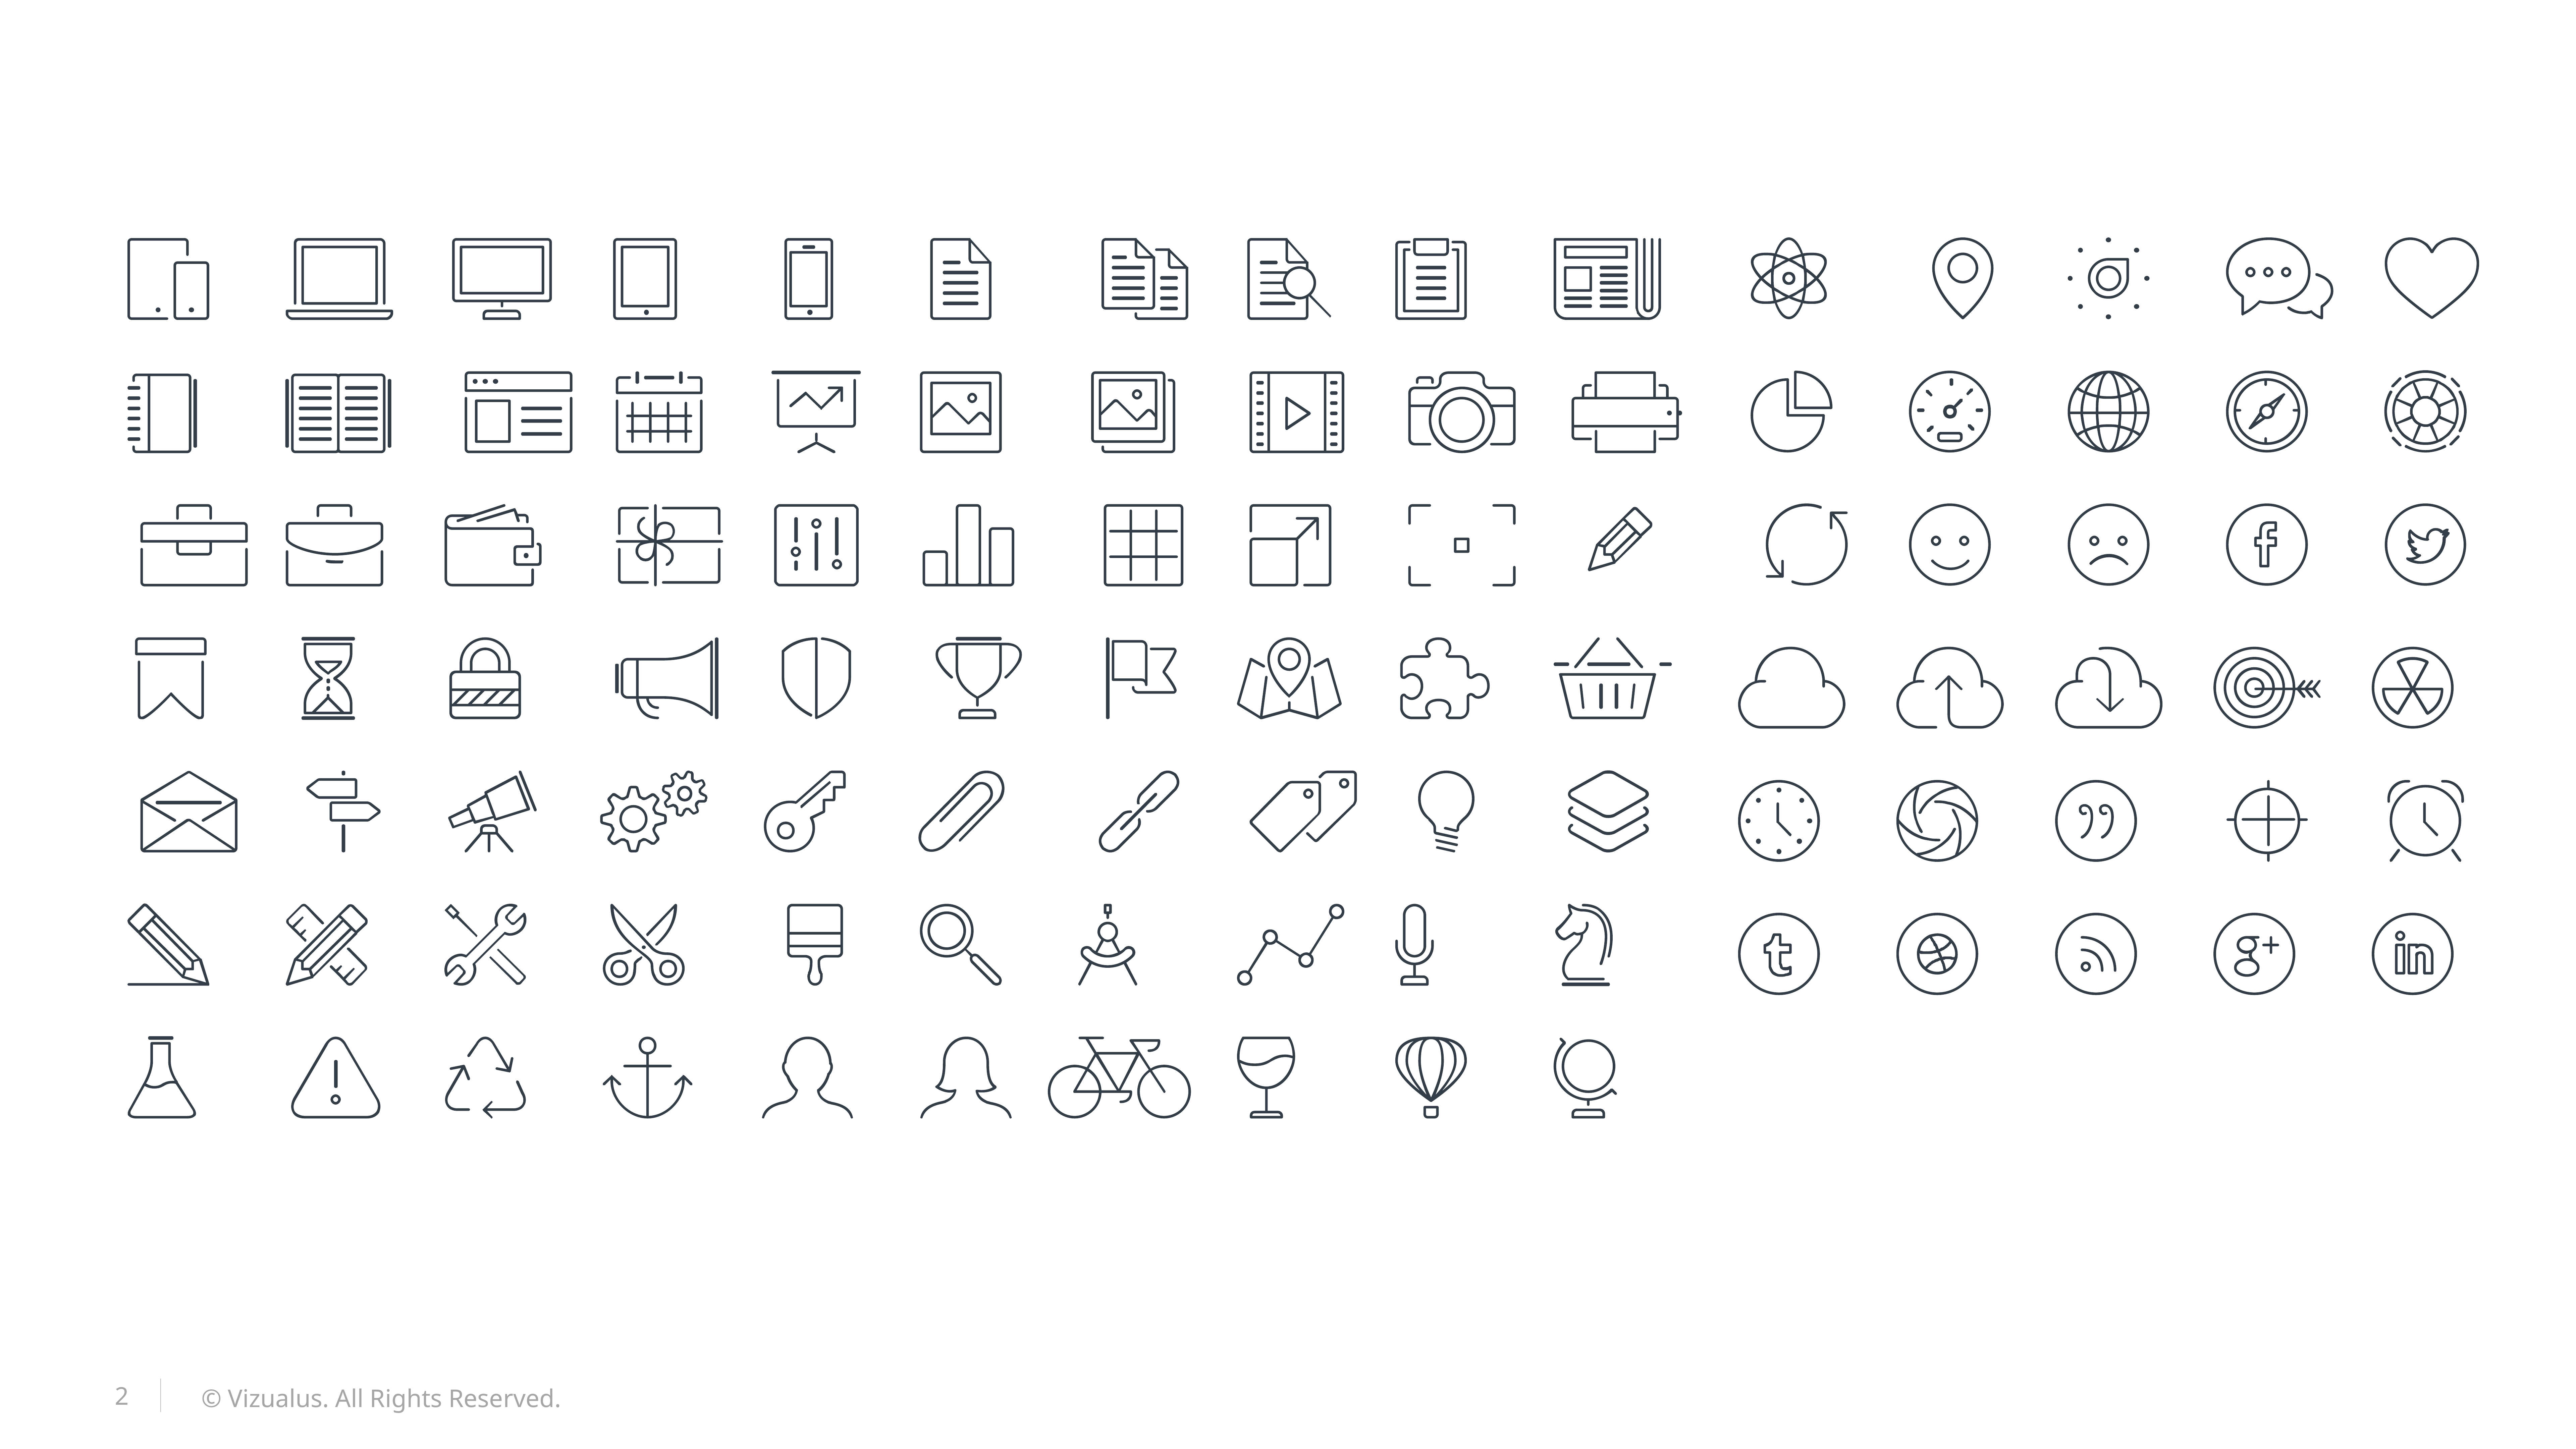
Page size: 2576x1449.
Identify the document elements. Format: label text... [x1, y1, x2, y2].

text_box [444, 904, 527, 986]
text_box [301, 637, 355, 720]
text_box [2384, 503, 2466, 586]
text_box [2281, 267, 2292, 277]
text_box [662, 507, 720, 535]
text_box [2078, 304, 2083, 309]
text_box [299, 396, 332, 400]
text_box [1587, 662, 1631, 666]
text_box [299, 386, 332, 390]
text_box [334, 1060, 338, 1088]
text_box [2384, 237, 2479, 319]
text_box [1112, 266, 1145, 270]
text_box [1256, 381, 1264, 385]
text_box [1112, 256, 1127, 259]
text_box [2081, 948, 2104, 972]
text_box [140, 771, 237, 852]
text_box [1932, 237, 1994, 319]
text_box [659, 959, 677, 978]
text_box [2234, 936, 2260, 977]
text_box [2081, 936, 2116, 972]
text_box [2068, 276, 2073, 281]
text_box [1112, 276, 1145, 280]
text_box [482, 379, 488, 384]
text_box [943, 291, 979, 295]
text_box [1395, 238, 1467, 320]
text_box [127, 386, 141, 390]
text_box [610, 959, 629, 978]
text_box [449, 637, 521, 719]
text_box [1330, 432, 1338, 436]
text_box [2117, 536, 2128, 546]
text_box [193, 379, 197, 448]
text_box [943, 271, 979, 275]
text_box [2089, 554, 2129, 565]
text_box [618, 548, 649, 584]
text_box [1555, 904, 1613, 986]
text_box [2081, 961, 2091, 972]
text_box [1104, 504, 1184, 587]
text_box [2226, 237, 2311, 316]
text_box [127, 406, 141, 410]
text_box [603, 949, 643, 986]
text_box [1553, 238, 1661, 320]
text_box [1256, 432, 1264, 436]
text_box [135, 637, 207, 656]
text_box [1098, 770, 1179, 852]
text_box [1249, 770, 1357, 852]
text_box [189, 307, 194, 313]
text_box [1256, 391, 1264, 395]
text_box [465, 371, 573, 392]
text_box [1492, 566, 1516, 587]
text_box [2242, 795, 2296, 846]
text_box [140, 548, 248, 587]
text_box [344, 386, 378, 390]
text_box [1237, 658, 1342, 719]
text_box [2078, 247, 2083, 253]
text_box [715, 637, 718, 719]
text_box [1588, 507, 1653, 571]
text_box [1330, 391, 1338, 395]
text_box [1600, 266, 1628, 270]
text_box [132, 374, 192, 453]
text_box [646, 904, 677, 946]
text_box [2099, 804, 2114, 839]
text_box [1418, 770, 1474, 852]
text_box [2213, 912, 2296, 995]
text_box [2068, 503, 2150, 586]
text_box [2372, 647, 2454, 729]
text_box [2096, 266, 2122, 291]
text_box [1667, 410, 1672, 415]
text_box [1330, 411, 1338, 415]
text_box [127, 1036, 196, 1119]
text_box [476, 508, 529, 523]
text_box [2384, 370, 2467, 453]
text_box [610, 904, 685, 986]
text_box [1564, 245, 1628, 259]
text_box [613, 238, 677, 320]
text_box [521, 406, 562, 410]
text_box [1751, 371, 1833, 453]
text_box [1267, 637, 1311, 698]
text_box [465, 397, 573, 453]
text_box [2387, 780, 2464, 862]
text_box [1564, 304, 1592, 308]
text_box [2105, 314, 2111, 319]
text_box [1738, 647, 1845, 729]
text_box [2254, 521, 2277, 567]
text_box [1330, 381, 1338, 385]
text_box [452, 238, 552, 320]
text_box [1160, 276, 1178, 280]
text_box [791, 547, 801, 557]
text_box [285, 379, 289, 448]
text_box [493, 379, 498, 384]
text_box [2407, 943, 2434, 974]
text_box [299, 406, 332, 410]
text_box [1134, 248, 1188, 320]
text_box [1101, 238, 1155, 310]
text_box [1106, 637, 1177, 719]
text_box [127, 416, 141, 421]
text_box [1492, 504, 1516, 525]
text_box [140, 522, 248, 556]
text_box [2395, 943, 2406, 974]
text_box [1564, 266, 1592, 292]
text_box [1285, 397, 1311, 430]
text_box [1132, 389, 1142, 400]
text_box [762, 1037, 853, 1119]
text_box [1909, 503, 1991, 586]
text_box [344, 396, 378, 400]
text_box [1256, 411, 1264, 415]
text_box [2055, 647, 2163, 729]
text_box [1247, 238, 1331, 320]
text_box [787, 904, 843, 986]
text_box [299, 437, 332, 441]
text_box [1677, 410, 1682, 415]
text_box [173, 261, 209, 320]
text_box [2287, 273, 2333, 320]
text_box [2088, 258, 2129, 299]
text_box [1249, 517, 1319, 587]
text_box [329, 801, 381, 822]
text_box [1571, 371, 1679, 440]
text_box [1600, 304, 1628, 308]
text_box [1931, 559, 1970, 570]
text_box [1931, 536, 1941, 546]
text_box [521, 432, 562, 436]
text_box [771, 371, 861, 453]
text_box [1917, 933, 1958, 975]
text_box [835, 517, 839, 556]
text_box [662, 548, 720, 584]
text_box [2213, 647, 2321, 729]
text_box [2055, 780, 2137, 862]
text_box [1738, 780, 1820, 862]
text_box [831, 559, 842, 570]
text_box [176, 504, 212, 520]
text_box [1600, 296, 1628, 300]
text_box [621, 640, 713, 719]
text_box [2134, 304, 2139, 309]
text_box [299, 416, 332, 421]
text_box [1249, 371, 1344, 453]
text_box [285, 904, 368, 986]
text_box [615, 371, 703, 453]
text_box [291, 374, 386, 453]
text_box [448, 770, 537, 852]
text_box [524, 553, 529, 558]
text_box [285, 504, 383, 587]
text_box [330, 1094, 341, 1105]
text_box [1791, 511, 1848, 586]
text_box [1408, 504, 1431, 525]
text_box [784, 238, 833, 320]
text_box [2226, 503, 2308, 586]
text_box [1643, 238, 1654, 313]
footer © Vizualus. All Rights Reserved. [196, 1380, 850, 1410]
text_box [935, 637, 1022, 719]
text_box [1896, 912, 1978, 995]
text_box [127, 903, 209, 986]
text_box [1600, 289, 1628, 293]
text_box [2055, 912, 2137, 995]
text_box [1278, 648, 1301, 671]
text_box [814, 532, 818, 571]
text_box [1766, 503, 1822, 578]
text_box [1098, 379, 1158, 430]
text_box [127, 437, 141, 441]
text_box [1249, 504, 1332, 587]
text_box [1237, 904, 1345, 986]
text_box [2226, 371, 2308, 453]
text_box [291, 1037, 381, 1119]
text_box [1738, 912, 1820, 995]
text_box [344, 437, 378, 441]
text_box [1408, 371, 1516, 453]
text_box [2382, 657, 2444, 715]
text_box [306, 778, 358, 799]
text_box [811, 518, 822, 529]
text_box [1330, 422, 1338, 426]
text_box [2372, 912, 2454, 995]
text_box [2144, 276, 2150, 281]
text_box [1599, 683, 1603, 709]
text_box [2263, 267, 2273, 277]
text_box [1048, 1037, 1191, 1119]
text_box [2245, 267, 2256, 277]
text_box [1564, 296, 1592, 300]
text_box [344, 427, 378, 431]
text_box [2134, 247, 2139, 253]
text_box [2068, 371, 2150, 453]
text_box [2262, 936, 2279, 954]
text_box [1160, 296, 1178, 300]
text_box [1763, 933, 1792, 977]
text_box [1395, 904, 1434, 986]
text_box [1256, 422, 1264, 426]
text_box [1400, 637, 1490, 719]
text_box [603, 1037, 692, 1119]
text_box [2079, 804, 2093, 839]
text_box [1091, 371, 1166, 443]
text_box [1112, 296, 1145, 300]
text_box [1395, 1037, 1467, 1119]
text_box [473, 379, 478, 384]
text_box [2105, 237, 2111, 242]
text_box [943, 261, 961, 265]
text_box [521, 419, 562, 423]
text_box [1160, 286, 1178, 290]
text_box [600, 770, 708, 852]
text_box [155, 307, 161, 313]
text_box [444, 504, 542, 587]
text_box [445, 1037, 526, 1119]
text_box [930, 382, 991, 436]
text_box [642, 945, 646, 949]
text_box [1614, 683, 1618, 709]
text_box [615, 504, 723, 587]
text_box [127, 396, 141, 400]
text_box [1454, 538, 1470, 553]
slide_number 2 [76, 1380, 129, 1410]
text_box [1595, 430, 1656, 453]
text_box [782, 637, 851, 719]
text_box [615, 664, 619, 693]
text_box [1896, 780, 1978, 862]
text_box [341, 770, 345, 776]
text_box [1330, 442, 1338, 446]
text_box [1579, 683, 1585, 709]
text_box [1959, 536, 1970, 546]
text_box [285, 238, 393, 320]
text_box [388, 379, 391, 448]
text_box [1408, 566, 1431, 587]
text_box [1160, 306, 1178, 311]
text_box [1751, 237, 1827, 319]
text_box [1101, 379, 1175, 453]
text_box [1568, 770, 1649, 852]
text_box [344, 416, 378, 421]
text_box [1109, 509, 1178, 581]
text_box [1256, 442, 1264, 446]
text_box [920, 371, 1002, 453]
text_box [967, 393, 977, 403]
text_box [943, 301, 979, 305]
text_box [1330, 401, 1338, 405]
text_box [1574, 637, 1600, 668]
text_box [138, 660, 204, 719]
text_box [1559, 673, 1656, 719]
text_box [1909, 371, 1991, 453]
text_box [1659, 662, 1672, 666]
text_box [1600, 281, 1628, 285]
text_box [920, 1037, 1012, 1119]
text_box [943, 281, 979, 285]
text_box [1112, 286, 1145, 290]
text_box [475, 399, 511, 443]
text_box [920, 904, 1002, 986]
text_box [618, 507, 649, 535]
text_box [1078, 904, 1137, 986]
text_box [299, 427, 332, 431]
text_box [774, 504, 859, 587]
text_box [1896, 647, 2004, 729]
text_box [344, 406, 378, 410]
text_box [1553, 1038, 1617, 1119]
text_box [1553, 662, 1569, 666]
text_box [2406, 528, 2450, 564]
text_box [794, 517, 798, 543]
text_box [794, 560, 798, 571]
text_box [930, 238, 991, 320]
text_box [2395, 931, 2406, 941]
text_box [127, 238, 189, 320]
text_box [922, 504, 1014, 587]
text_box [918, 771, 1005, 852]
text_box [1256, 401, 1264, 405]
text_box [1616, 637, 1643, 668]
text_box [2226, 780, 2308, 862]
text_box [2089, 536, 2100, 546]
text_box [1237, 1037, 1295, 1119]
text_box [127, 427, 141, 431]
text_box [1600, 273, 1628, 277]
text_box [764, 770, 846, 852]
text_box [1630, 683, 1635, 709]
text_box [341, 824, 345, 852]
